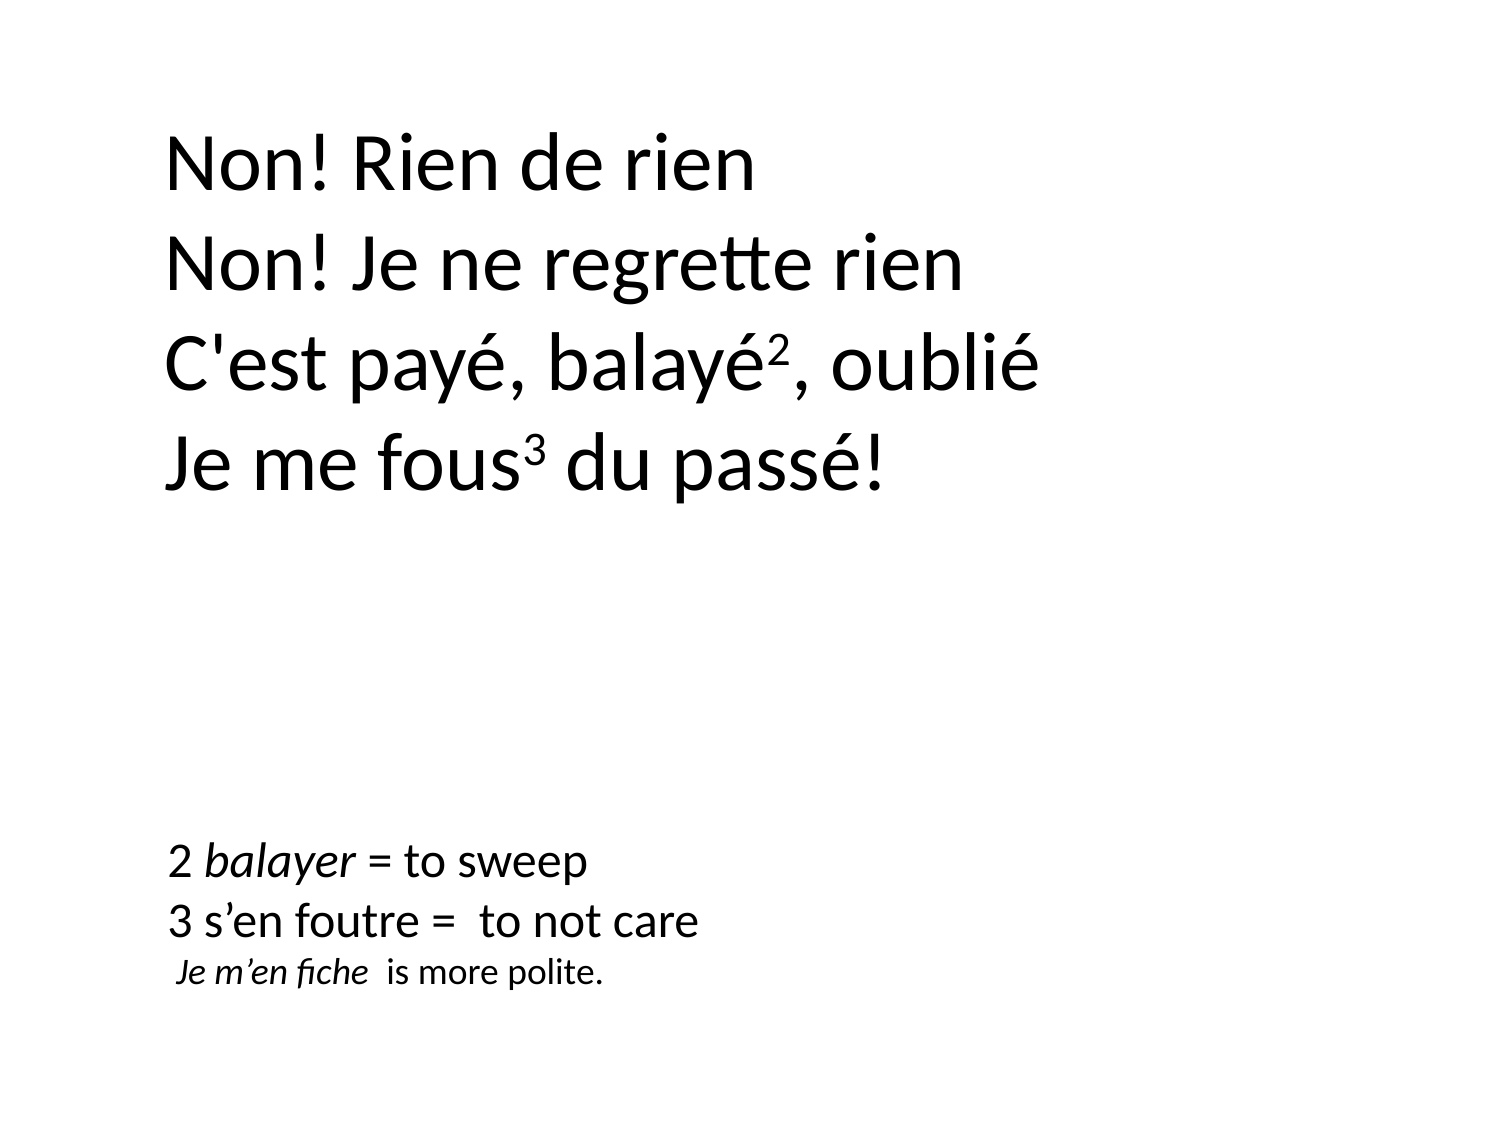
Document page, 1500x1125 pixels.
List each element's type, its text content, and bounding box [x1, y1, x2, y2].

text_box Non! Rien de rien Non! Je ne regrette rien C'est payé, balayé2, oublié Je me fous3 du passé! [150, 99, 1325, 515]
text_box 2 balayer = to sweep 3 s’en foutre = to not care Je m’en fiche is more polite. [152, 820, 715, 1060]
